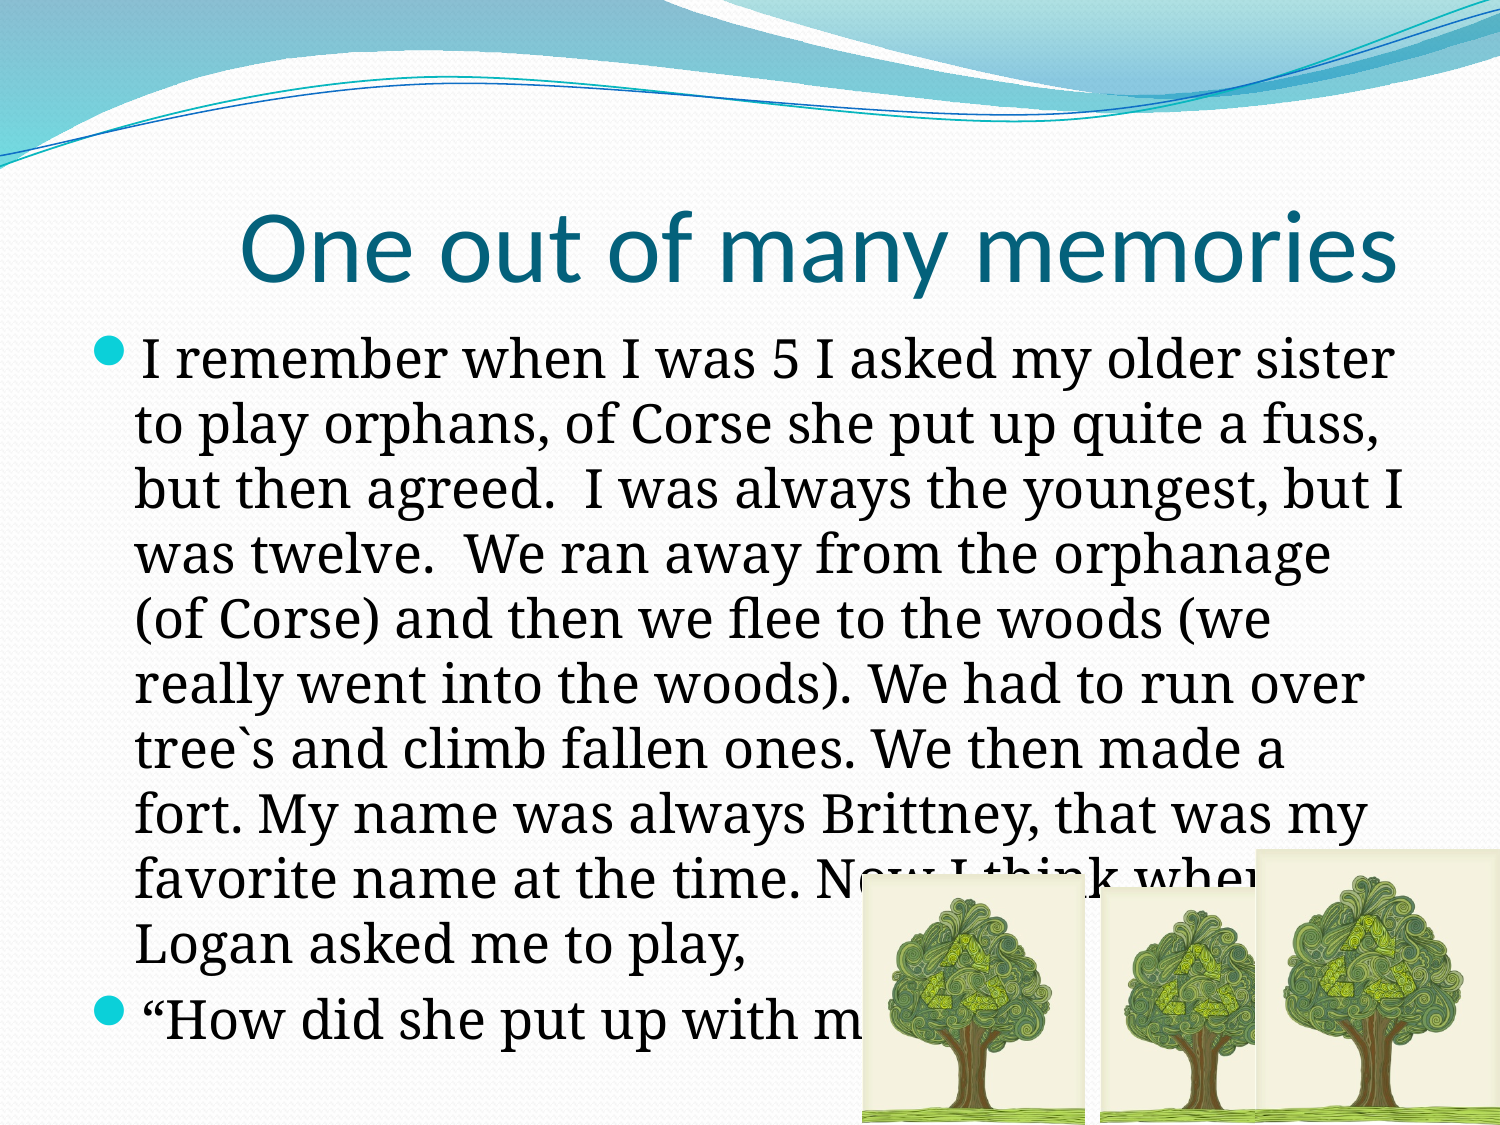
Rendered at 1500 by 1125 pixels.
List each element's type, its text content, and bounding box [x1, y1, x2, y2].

list I remember when I was 5 I asked my older sister to play orphans, of Corse she put up quite a fuss, but then agreed. I was always the youngest, but I was twelve. We ran away from the orphanage (of Corse) and then we flee to the woods (we really went into the woods). We had to run over tree`s and climb fallen ones. We then made a fort. My name was always Brittney, that was my favorite name at the time. Now I think when Logan asked me to play, “How did she put up with me?” [75, 317, 1425, 1038]
picture [862, 874, 1085, 1125]
picture [1099, 887, 1250, 1125]
picture [1255, 849, 1500, 1125]
title One out of many memories [75, 115, 1425, 303]
